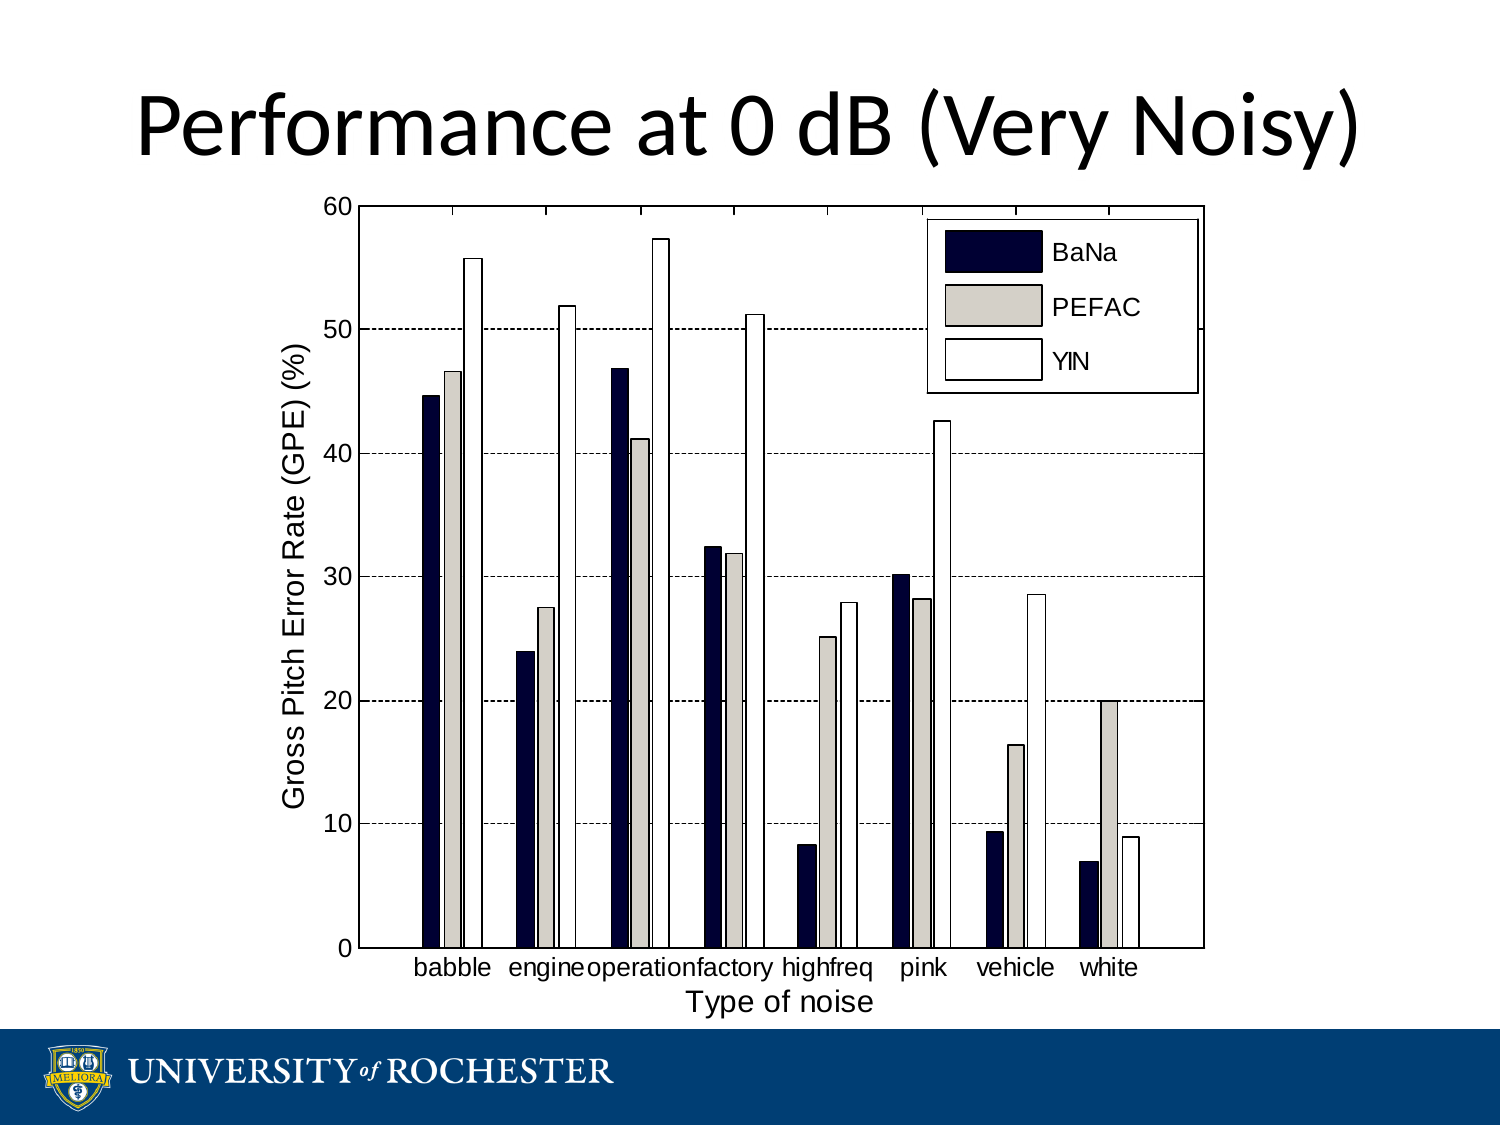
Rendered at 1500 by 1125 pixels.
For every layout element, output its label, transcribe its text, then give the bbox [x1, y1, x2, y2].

picture [0, 137, 1500, 1125]
title Performance at 0 dB (Very Noisy) [74, 24, 1426, 213]
